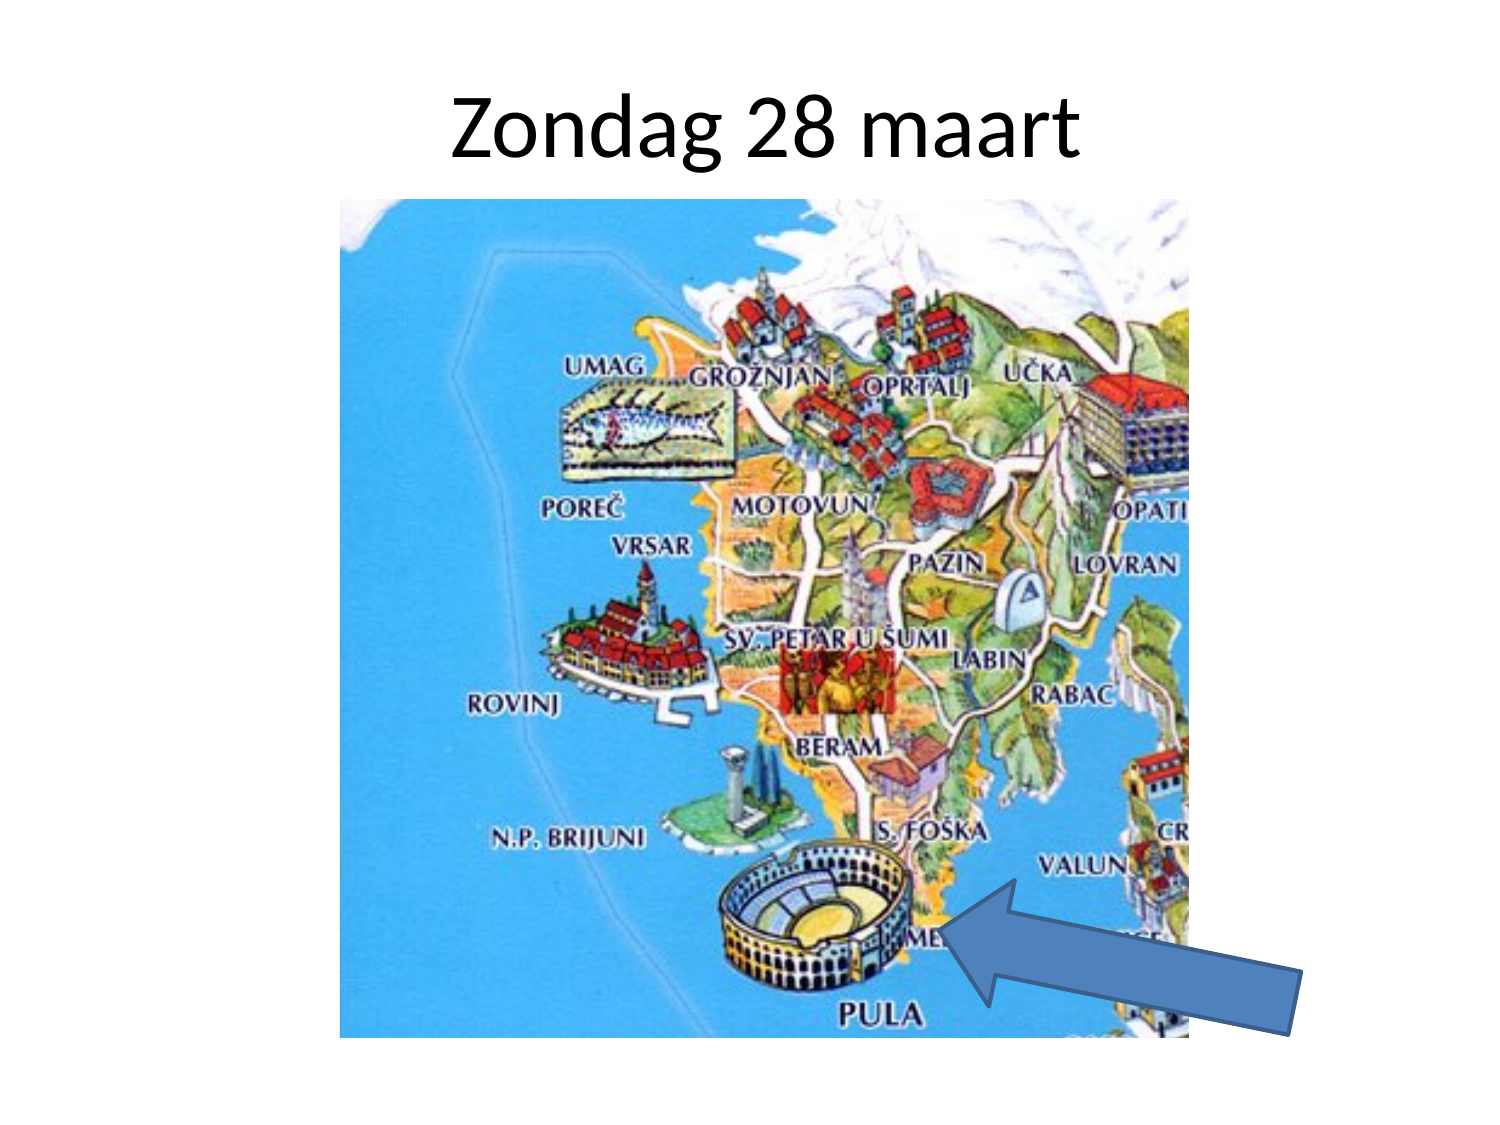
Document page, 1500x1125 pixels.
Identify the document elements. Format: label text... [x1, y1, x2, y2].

text_box [1195, 947, 1304, 1037]
title Zondag 28 maart [128, 0, 1404, 242]
picture [339, 198, 1189, 1038]
